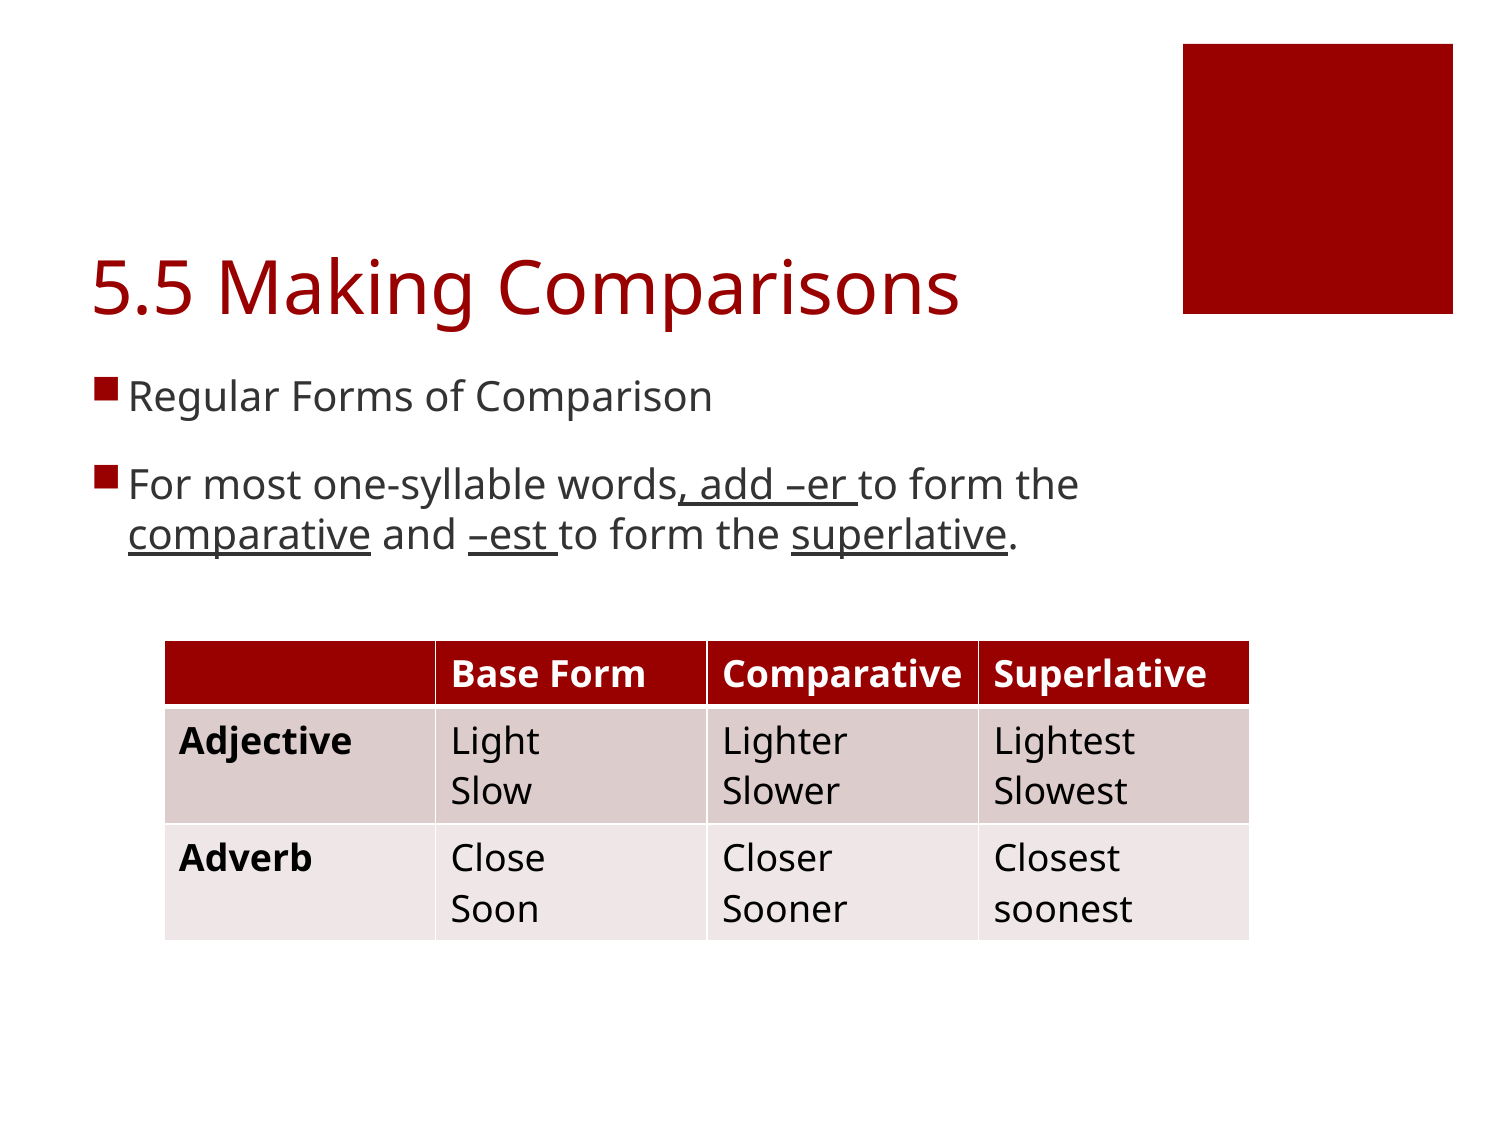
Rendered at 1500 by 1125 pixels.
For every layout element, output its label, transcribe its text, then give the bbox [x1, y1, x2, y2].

title 5.5 Making Comparisons [75, 149, 1143, 338]
table_cell Lighter Slower [708, 709, 978, 823]
table_cell Adverb [165, 825, 435, 940]
table_header Superlative [979, 641, 1249, 704]
list Regular Forms of Comparison For most one-syllable words, add –er to form the comparative and –est to form the superlative. [75, 362, 1143, 1005]
table_cell Lightest Slowest [979, 709, 1249, 823]
table_header Comparative [708, 641, 978, 704]
table_header [165, 641, 435, 704]
table_cell Light Slow [436, 709, 706, 823]
table_cell Close Soon [436, 825, 706, 940]
table_header Base Form [436, 641, 706, 704]
table_cell Closest soonest [979, 825, 1249, 940]
table_cell Adjective [165, 709, 435, 823]
table_cell Closer Sooner [708, 825, 978, 940]
